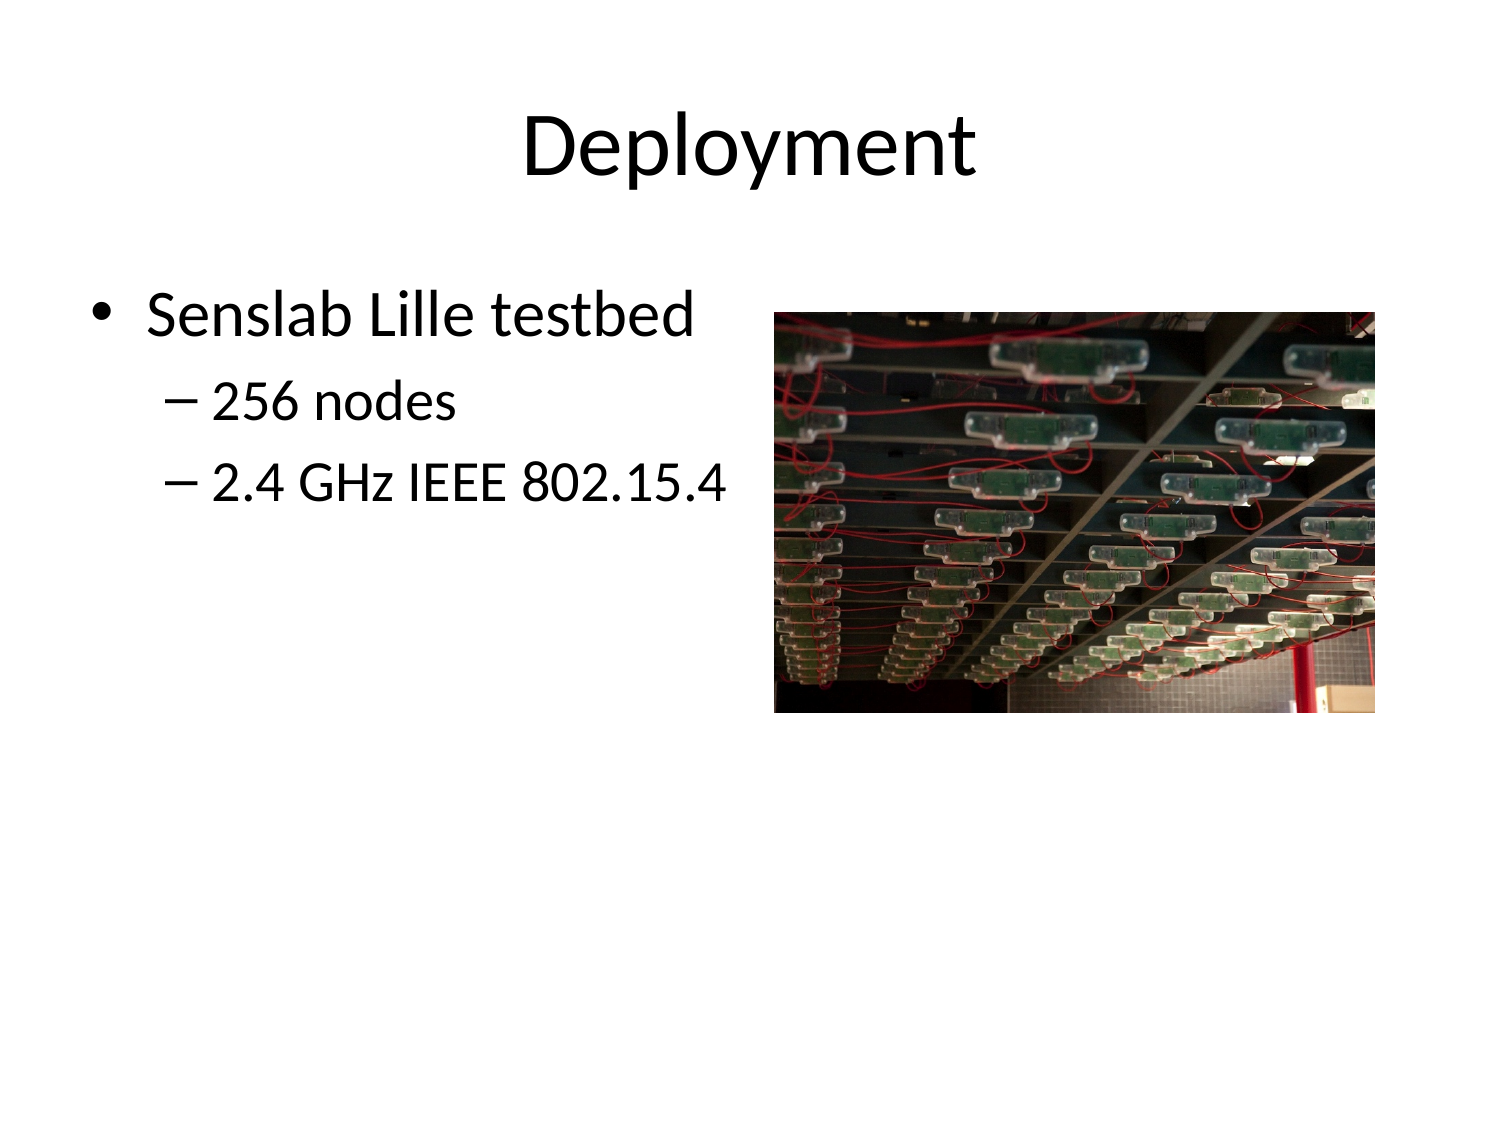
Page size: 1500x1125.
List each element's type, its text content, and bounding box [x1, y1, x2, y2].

list Senslab Lille testbed 256 nodes 2.4 GHz IEEE 802.15.4 [75, 262, 1425, 1005]
picture [774, 312, 1376, 713]
title Deployment [75, 45, 1425, 233]
